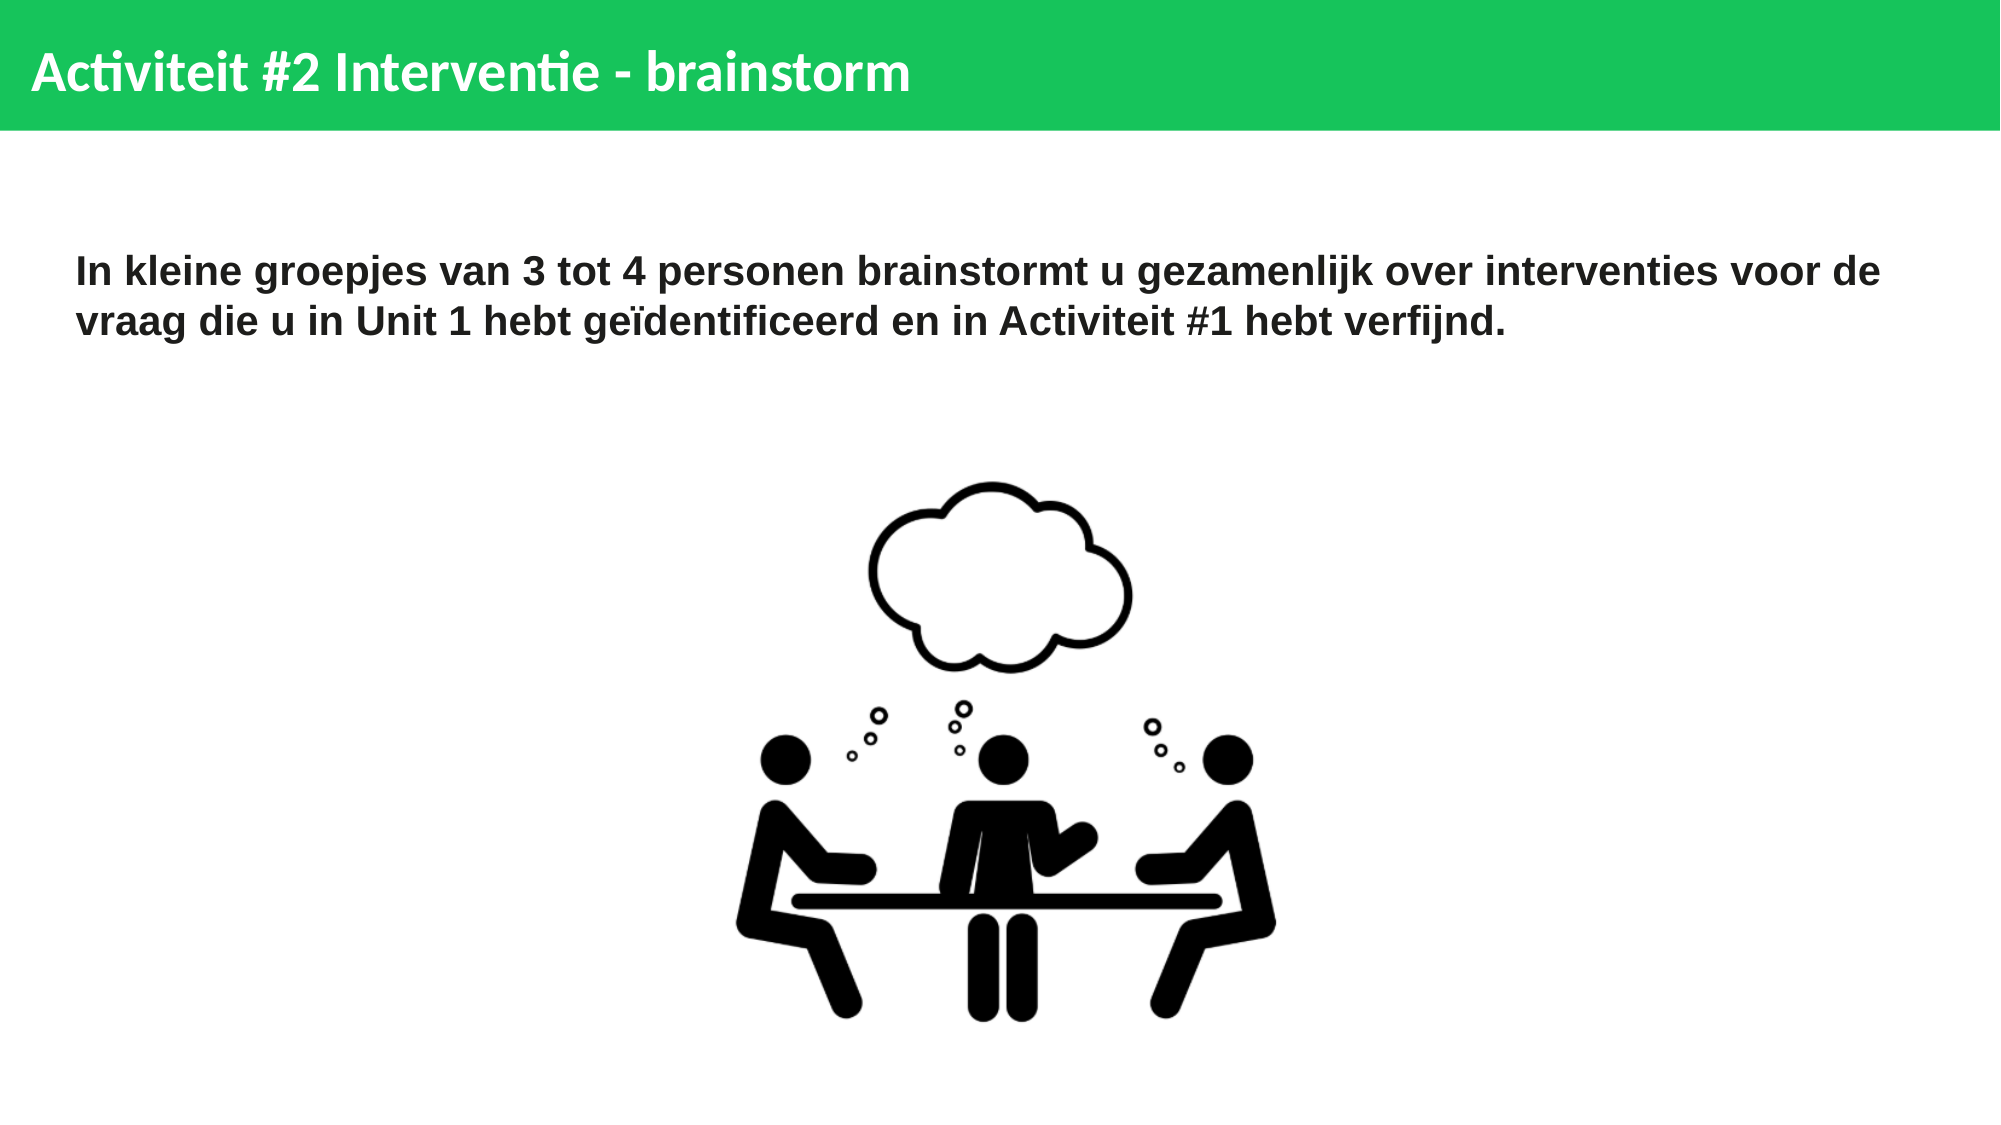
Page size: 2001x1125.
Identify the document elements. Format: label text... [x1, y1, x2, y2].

text_box In kleine groepjes van 3 tot 4 personen brainstormt u gezamenlijk over interventies voor de vraag die u in Unit 1 hebt geïdentificeerd en in Activiteit #1 hebt verfijnd. [45, 178, 1931, 1044]
picture [609, 432, 1391, 1074]
title Activiteit #2 Interventie - brainstorm [16, 13, 1976, 131]
